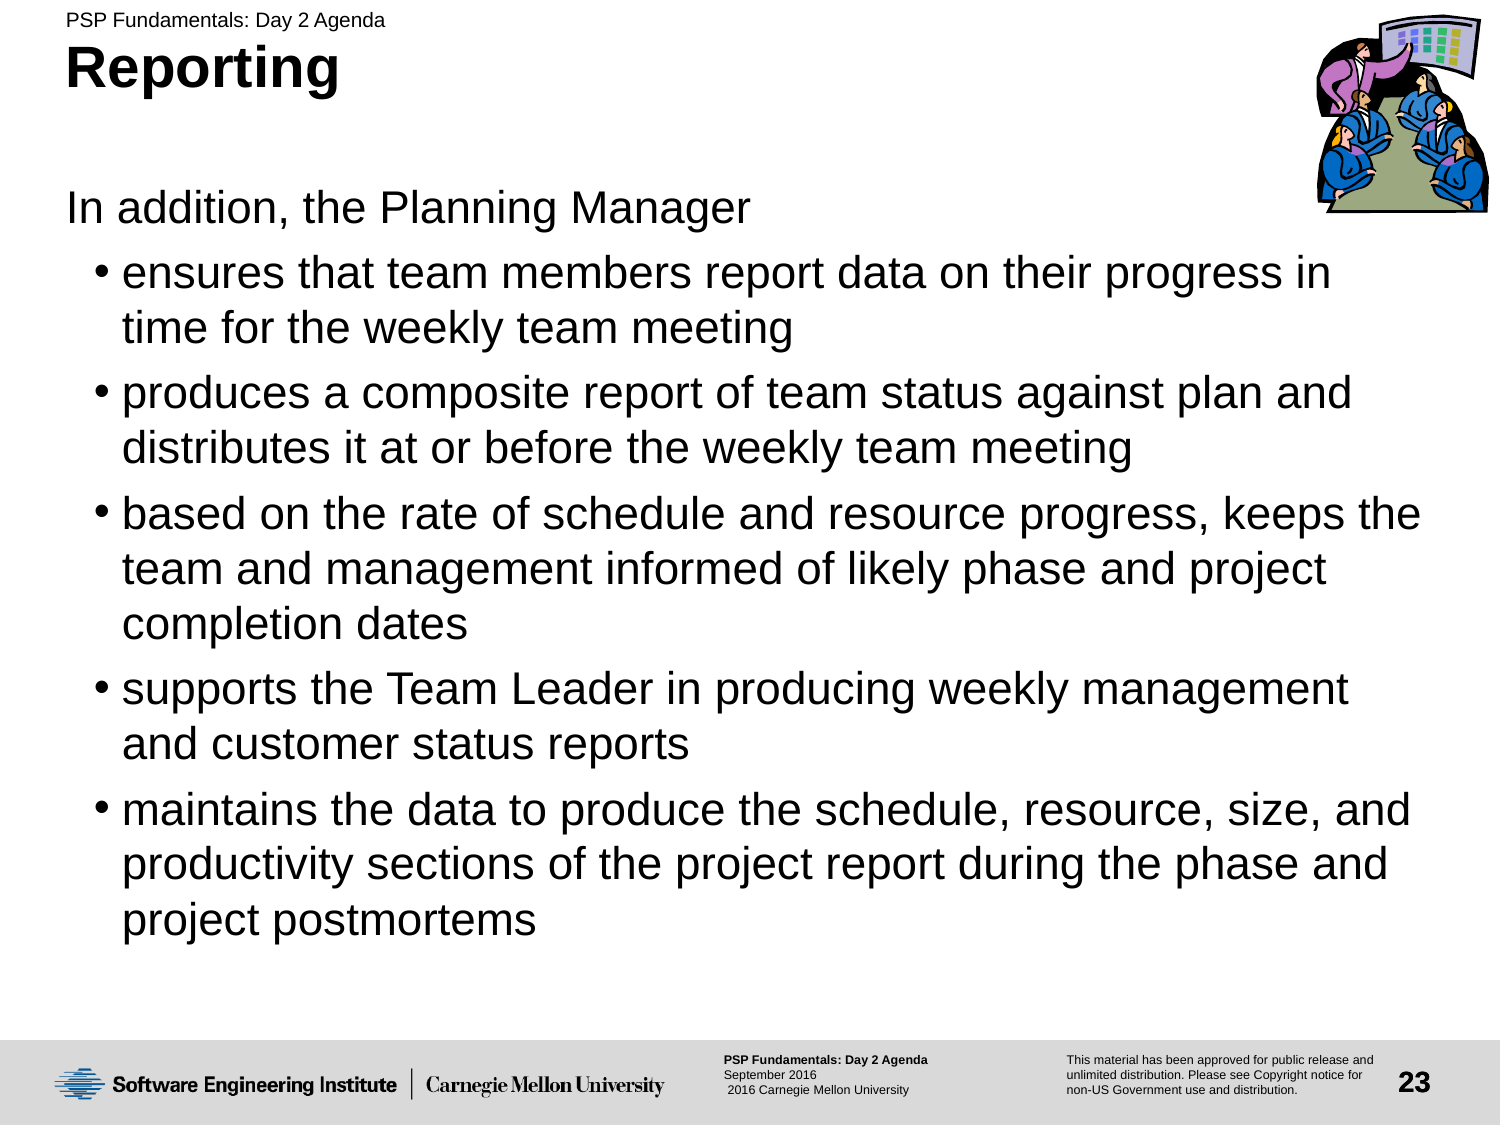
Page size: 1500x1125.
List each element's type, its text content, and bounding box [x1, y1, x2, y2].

title Reporting [65, 37, 1313, 148]
picture [1313, 11, 1492, 216]
list In addition, the Planning Manager ensures that team members report data on their progress in time for the weekly team meeting produces a composite report of team status against plan and distributes it at or before the weekly team meeting based on the rate of schedule and resource progress, keeps the team and management informed of likely phase and project completion dates supports the Team Leader in producing weekly management and customer status reports maintains the data to produce the schedule, resource, size, and productivity sections of the project report during the phase and project postmortems [65, 177, 1431, 1000]
picture [46, 1061, 673, 1104]
